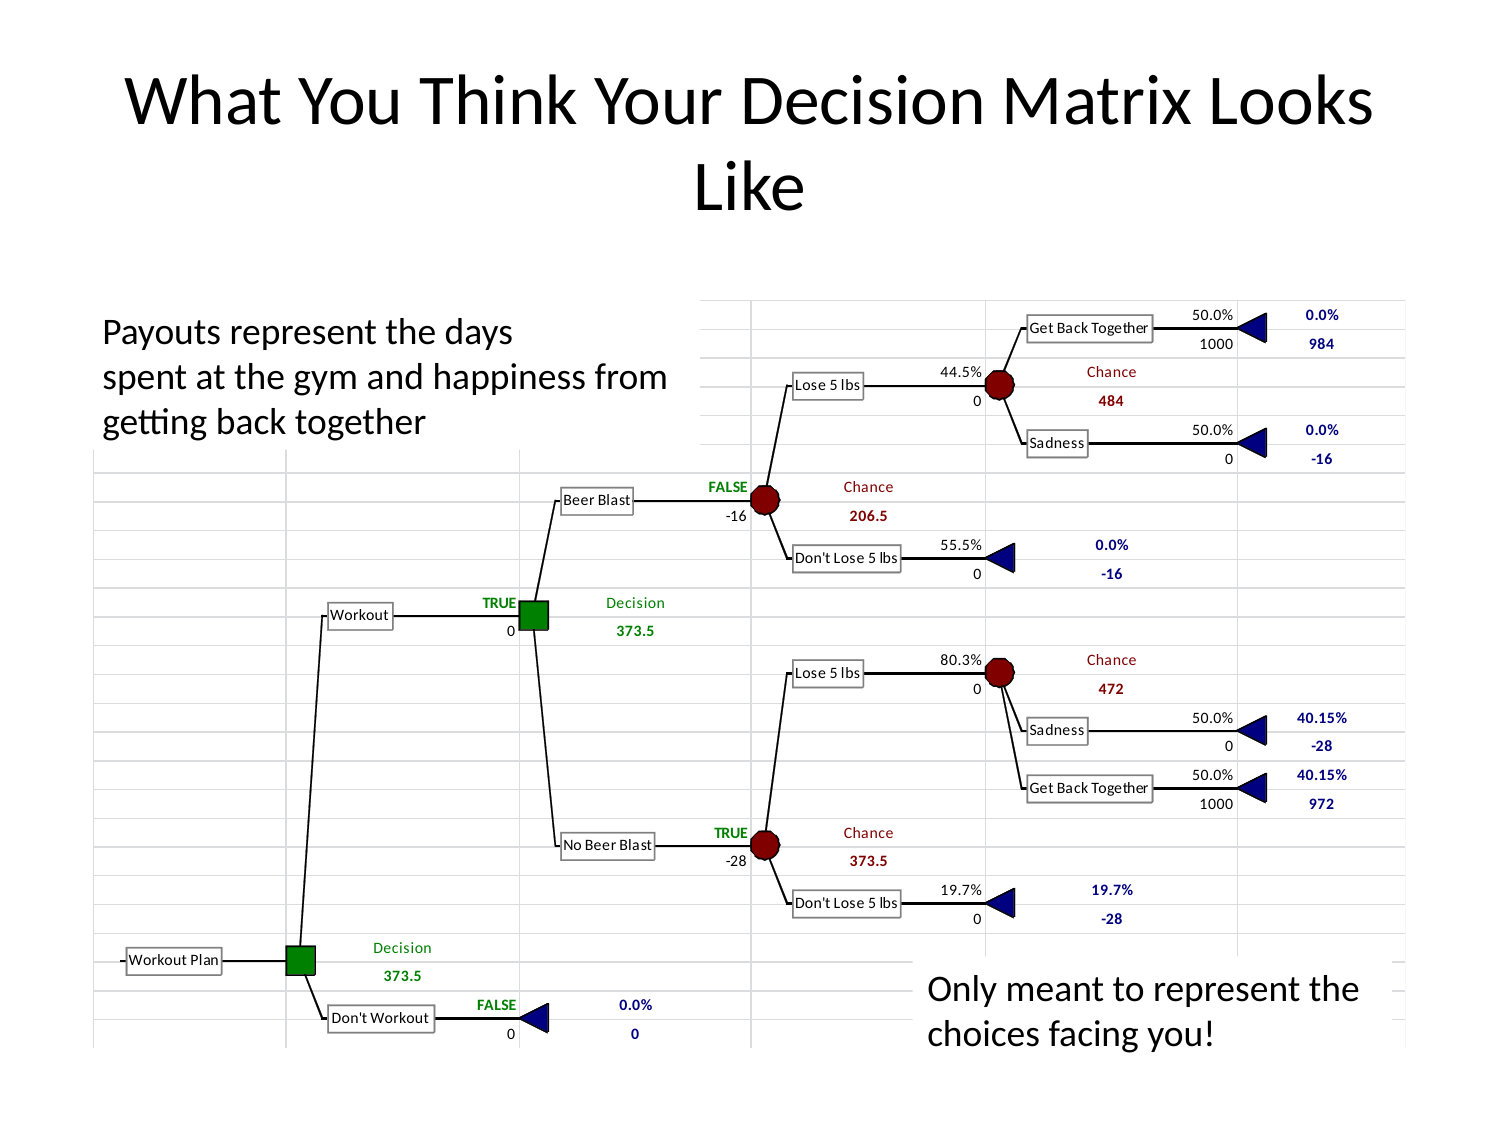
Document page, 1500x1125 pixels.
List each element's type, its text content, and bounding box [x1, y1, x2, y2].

title What You Think Your Decision Matrix Looks Like [75, 45, 1425, 233]
picture [92, 299, 1408, 1051]
